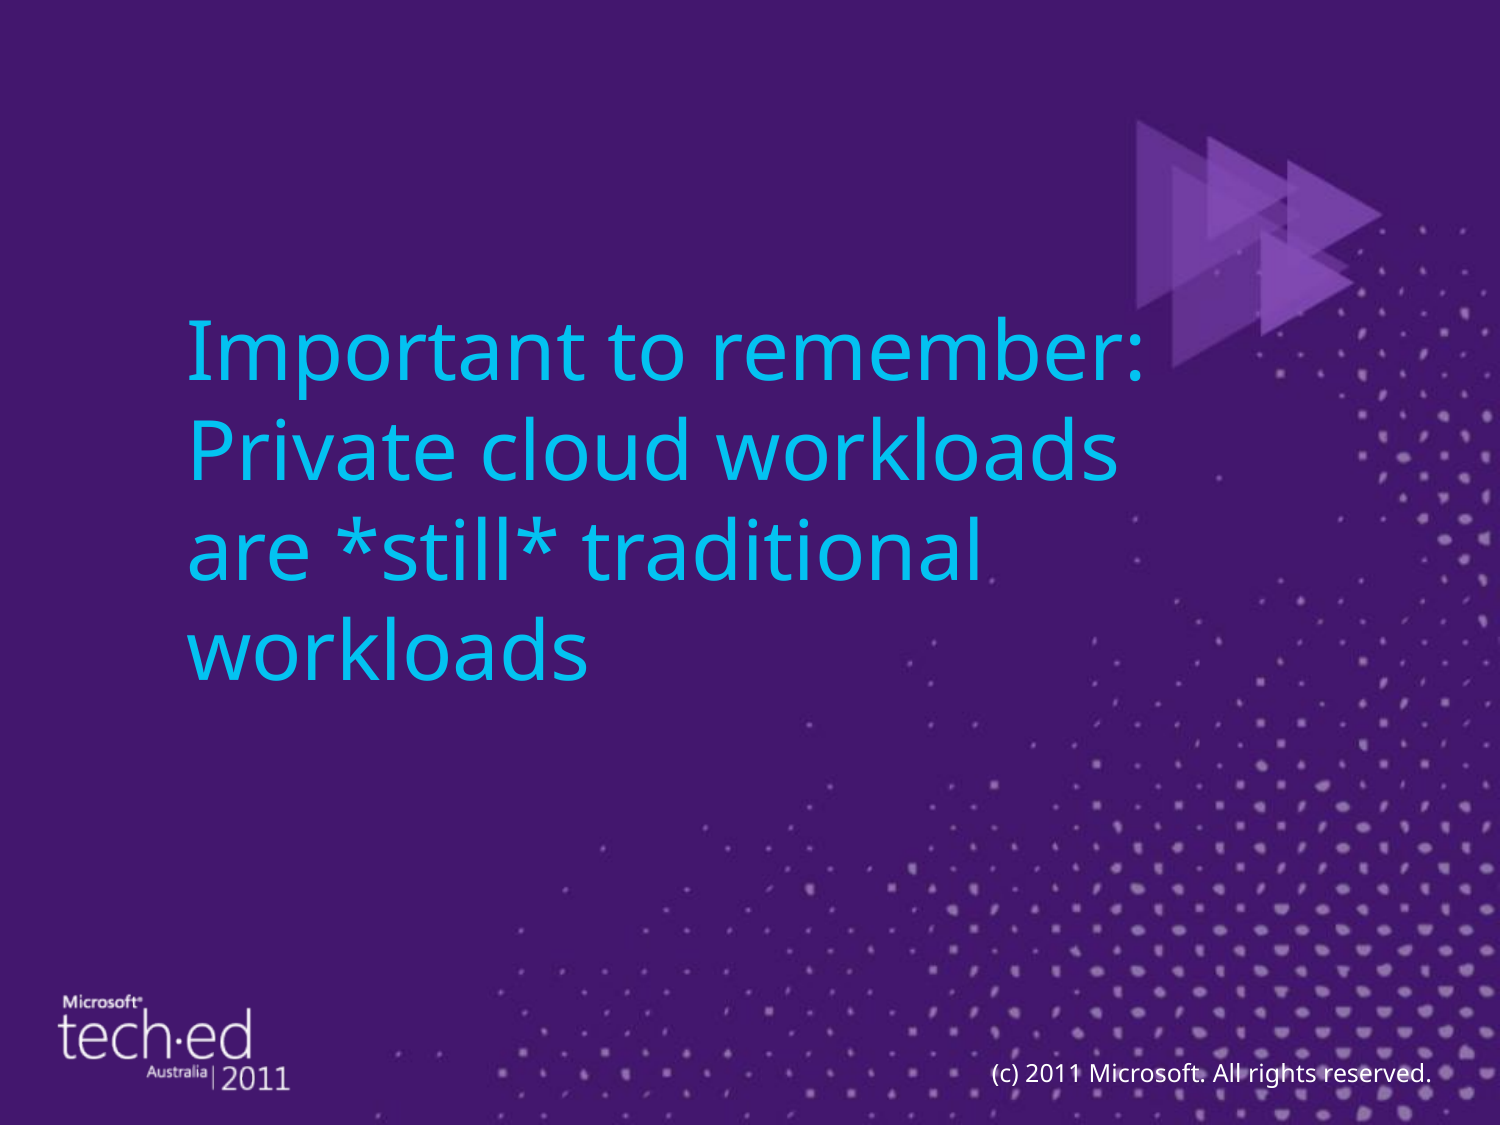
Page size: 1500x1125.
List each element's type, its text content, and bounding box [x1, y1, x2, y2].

title Important to remember: Private cloud workloads are *still* traditional workloads [171, 267, 1415, 728]
footer (c) 2011 Microsoft. All rights reserved. [975, 1042, 1450, 1103]
picture [0, 0, 1500, 1125]
